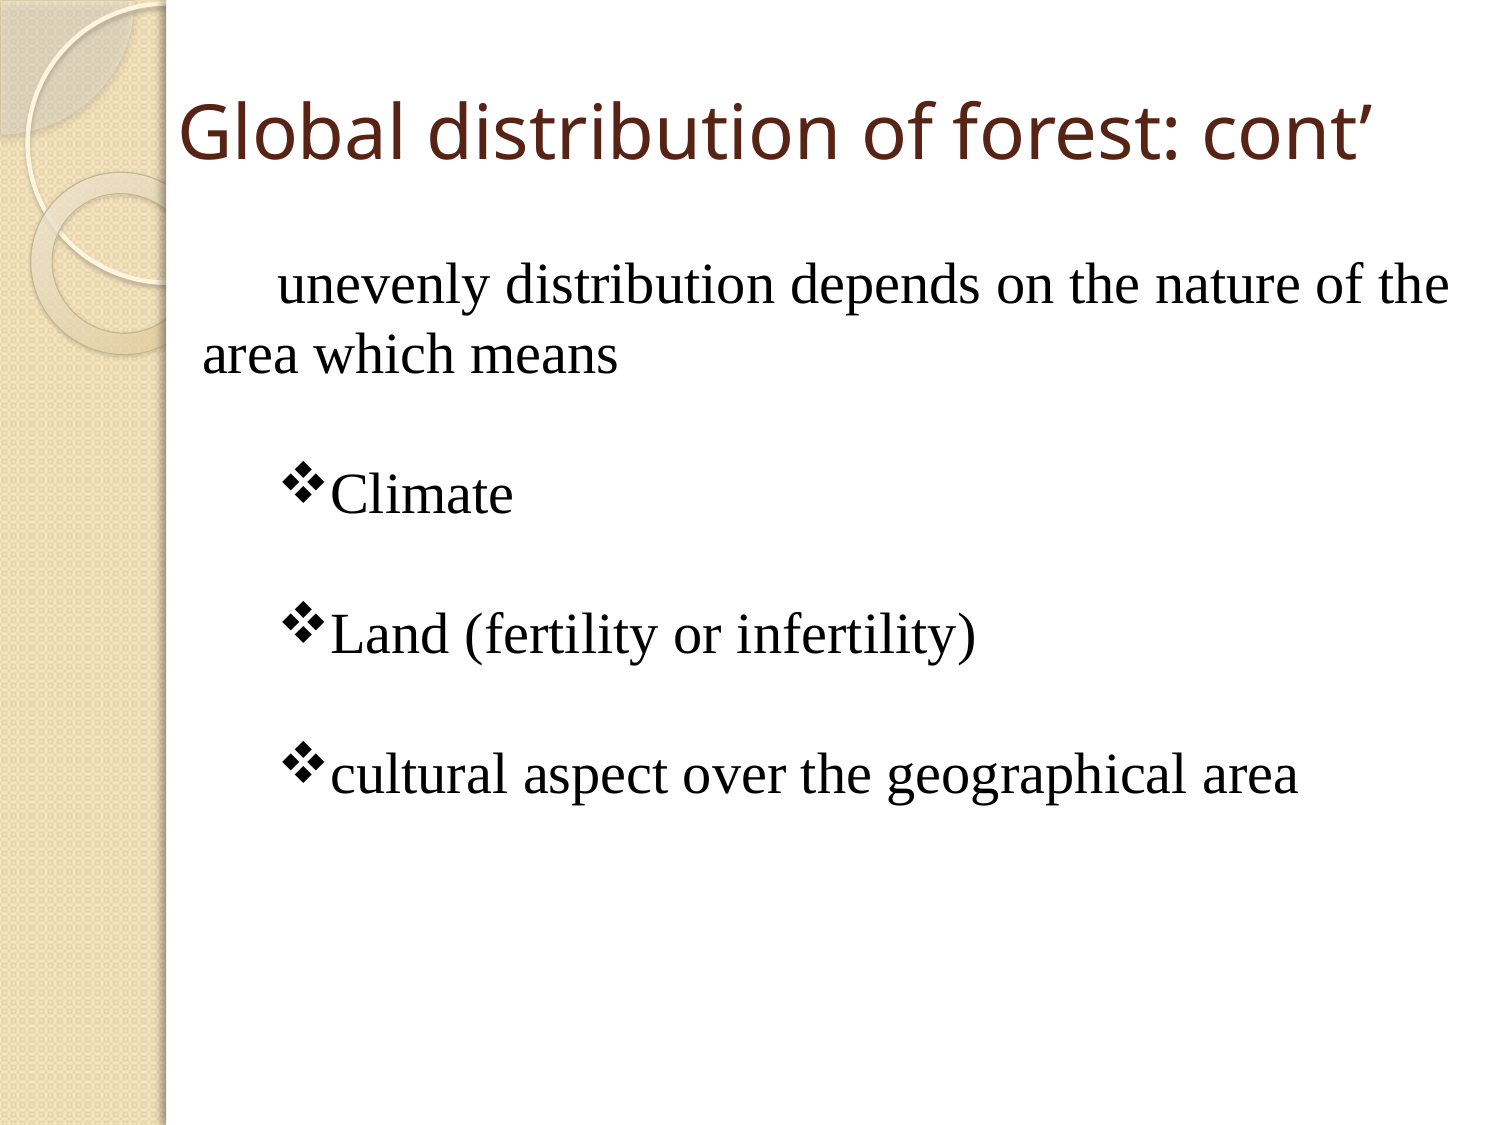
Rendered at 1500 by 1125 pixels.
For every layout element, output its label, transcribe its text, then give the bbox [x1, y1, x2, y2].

title Global distribution of forest: cont’ [162, 45, 1475, 213]
list unevenly distribution depends on the nature of the area which means Climate Land (fertility or infertility) cultural aspect over the geographical area [187, 237, 1466, 1025]
